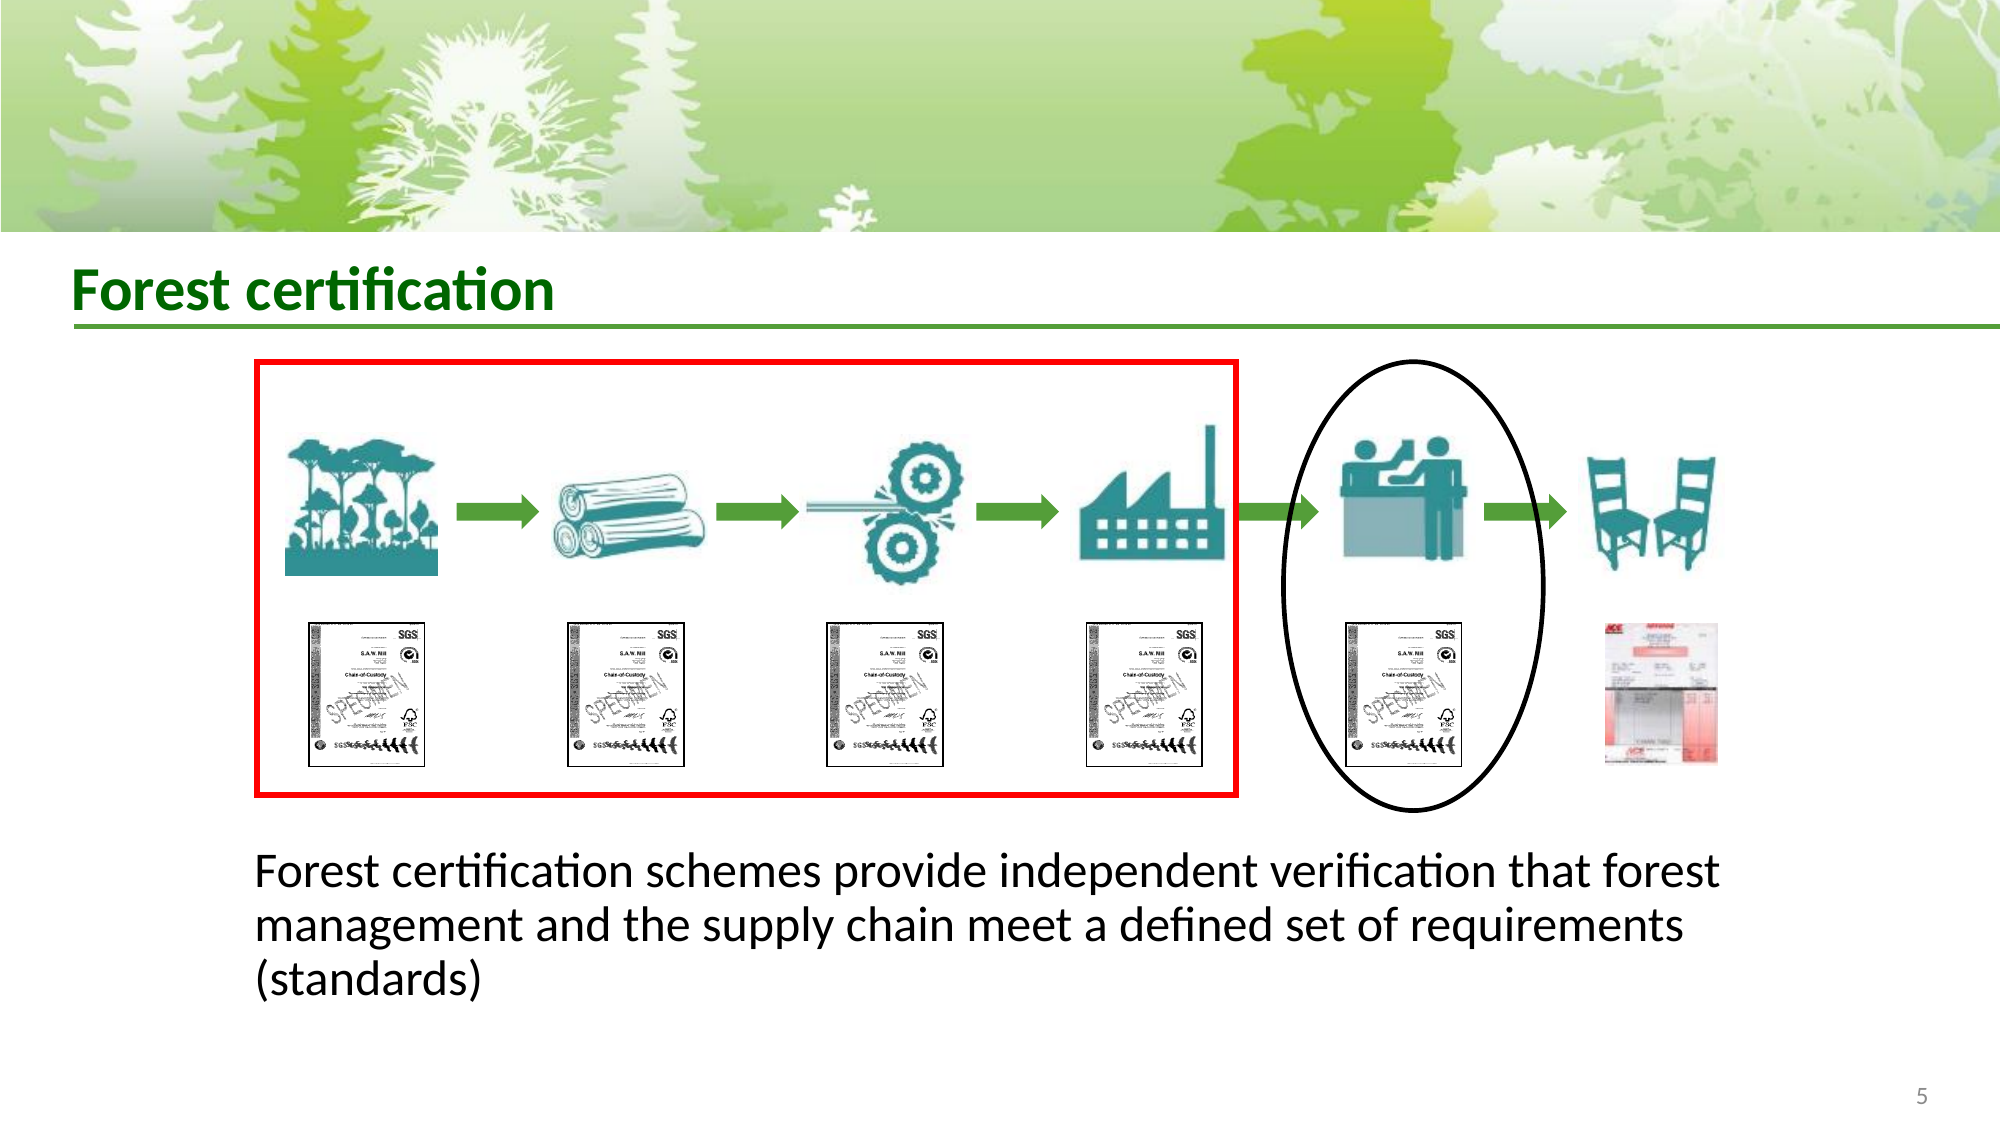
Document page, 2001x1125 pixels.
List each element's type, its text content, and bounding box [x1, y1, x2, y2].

picture [827, 623, 943, 766]
picture [285, 432, 438, 576]
picture [1330, 411, 1476, 571]
picture [1087, 623, 1202, 766]
text_box [257, 361, 1237, 796]
title Forest certification [56, 181, 1782, 399]
picture [0, 0, 2000, 232]
slide_number 5 [1493, 1065, 1944, 1125]
picture [309, 623, 424, 766]
picture [799, 434, 972, 595]
picture [1346, 623, 1461, 766]
picture [1070, 411, 1239, 572]
picture [1605, 623, 1718, 766]
text_box [1535, 493, 1567, 530]
picture [551, 470, 708, 560]
picture [1578, 432, 1725, 579]
text_box [1283, 361, 1544, 811]
text_box Forest certification schemes provide independent verification that forest management and the supply chain meet a defined set of requirements (standards) [239, 837, 1796, 1014]
picture [568, 623, 684, 766]
text_box [1239, 502, 1292, 521]
